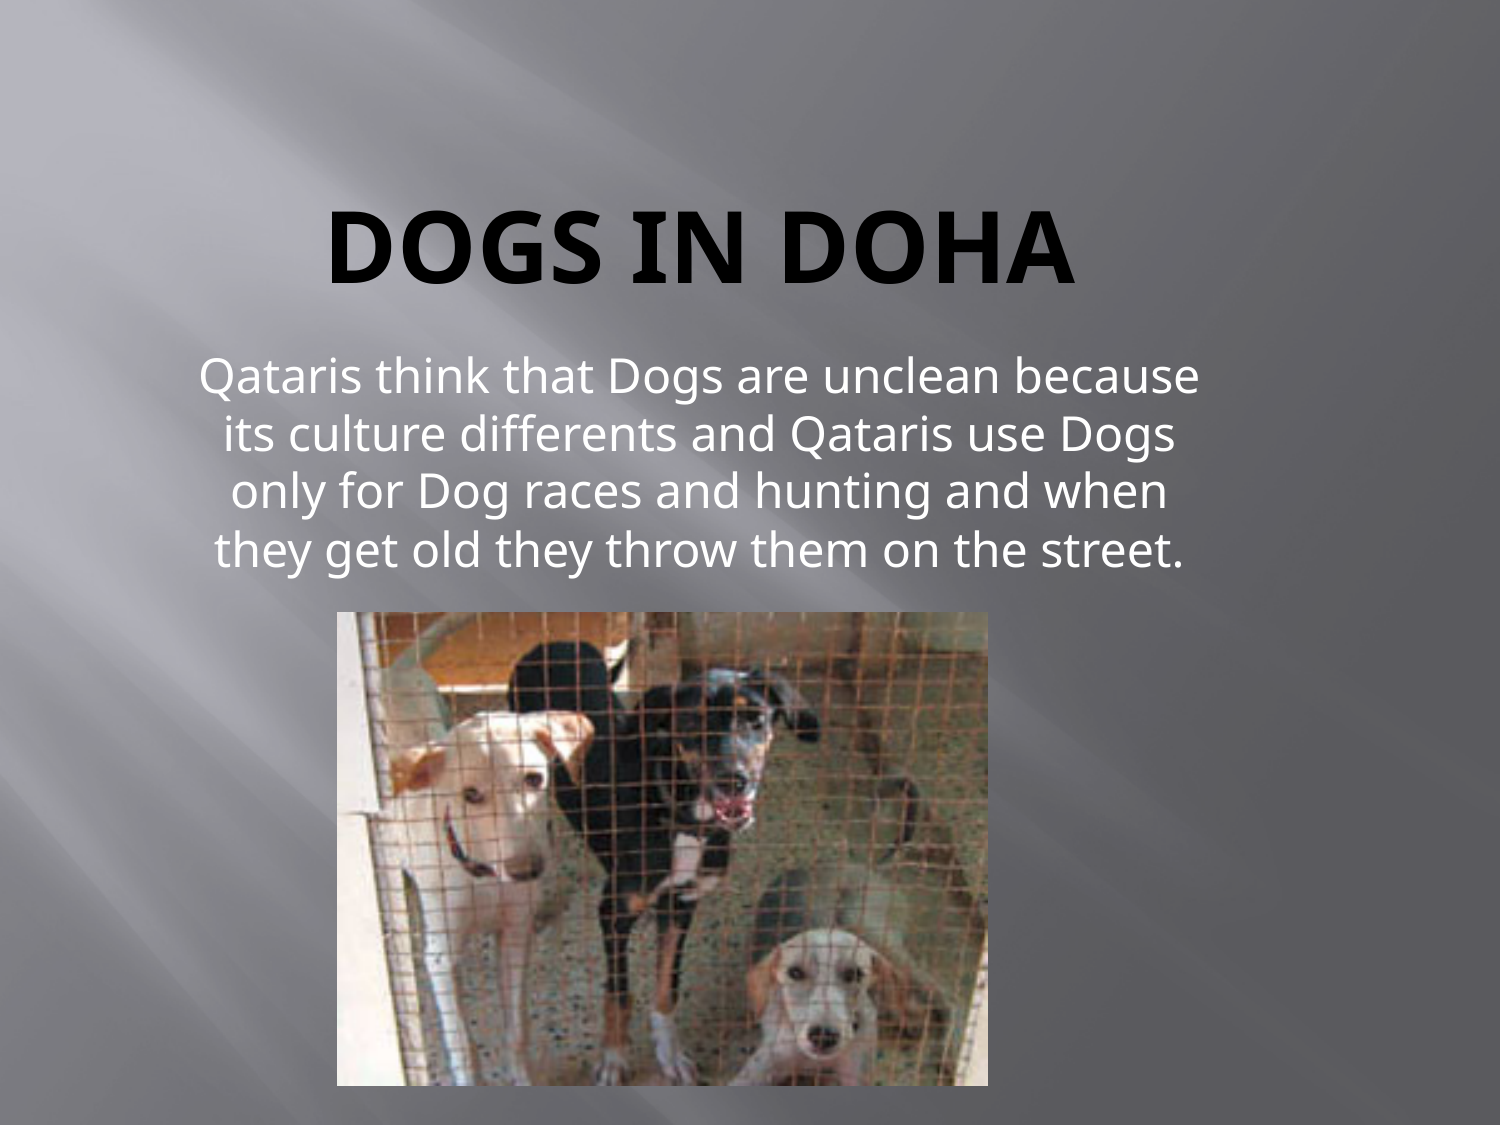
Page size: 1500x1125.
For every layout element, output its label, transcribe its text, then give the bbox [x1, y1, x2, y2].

subtitle Qataris think that Dogs are unclean because its culture differents and Qataris use Dogs only for Dog races and hunting and when they get old they throw them on the street. [174, 337, 1225, 625]
title Dogs in Doha [62, 62, 1338, 304]
picture [337, 612, 988, 1086]
